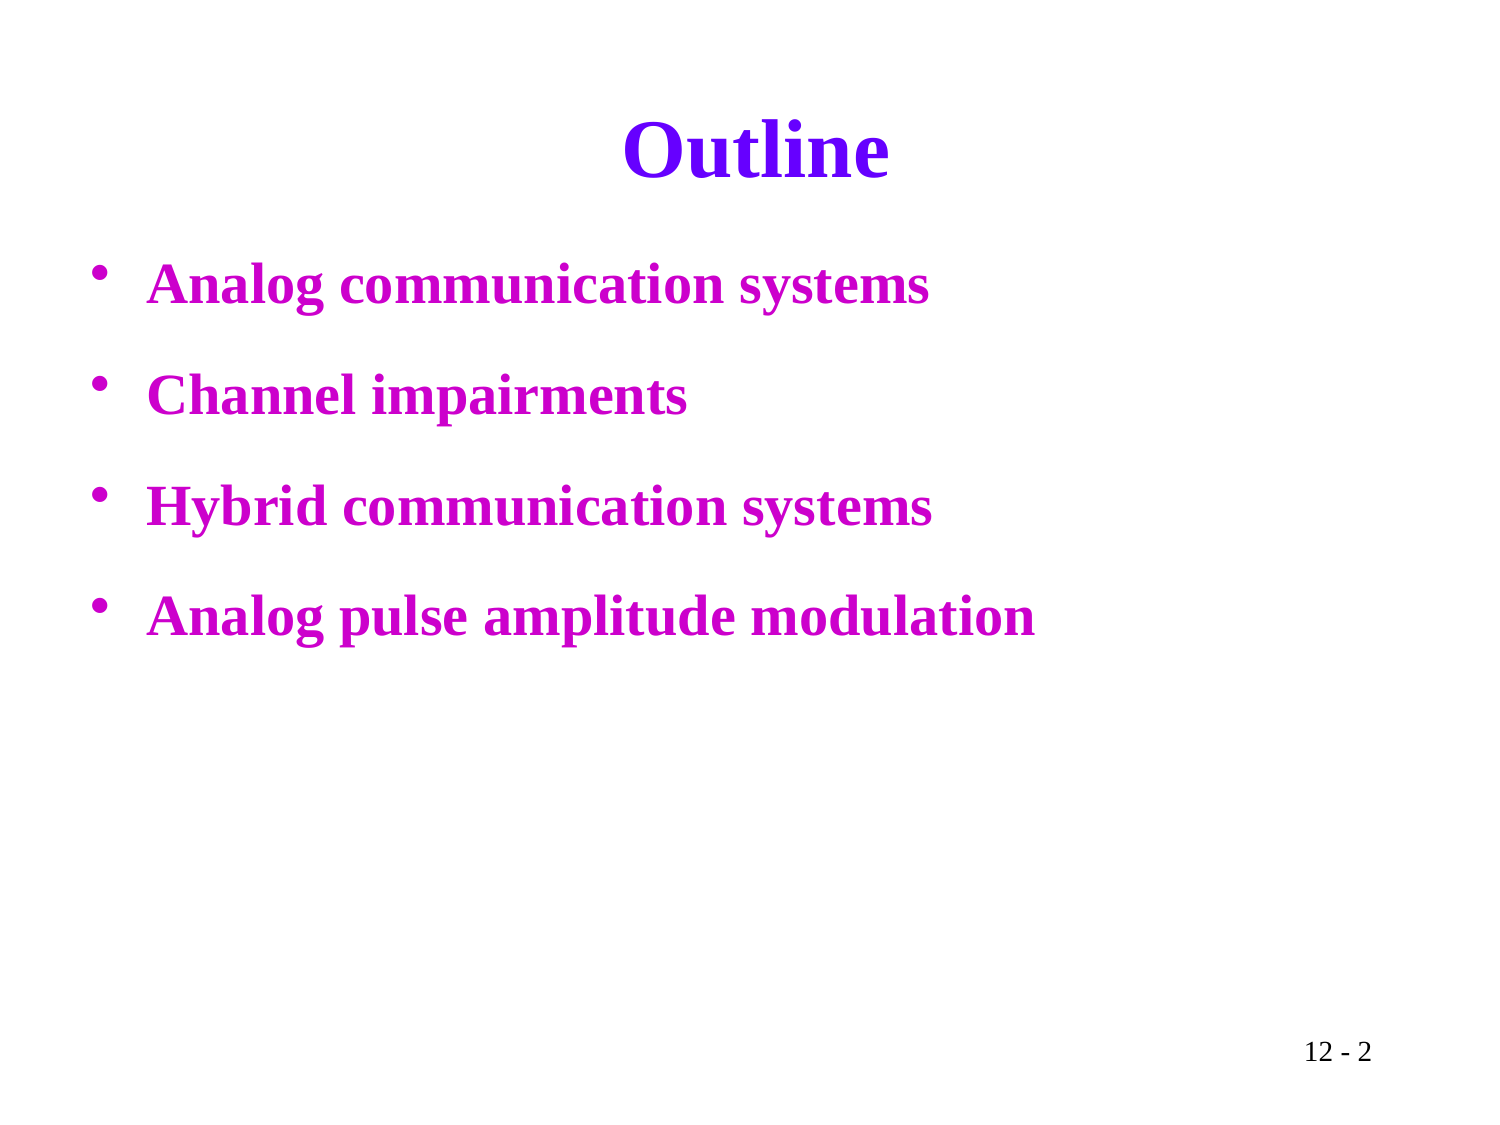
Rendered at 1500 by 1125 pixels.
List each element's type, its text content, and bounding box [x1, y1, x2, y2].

list Analog communication systems Channel impairments Hybrid communication systems Analog pulse amplitude modulation [74, 237, 1438, 1001]
slide_number 12 - 2 [1074, 1024, 1388, 1101]
title Outline [74, 49, 1438, 237]
